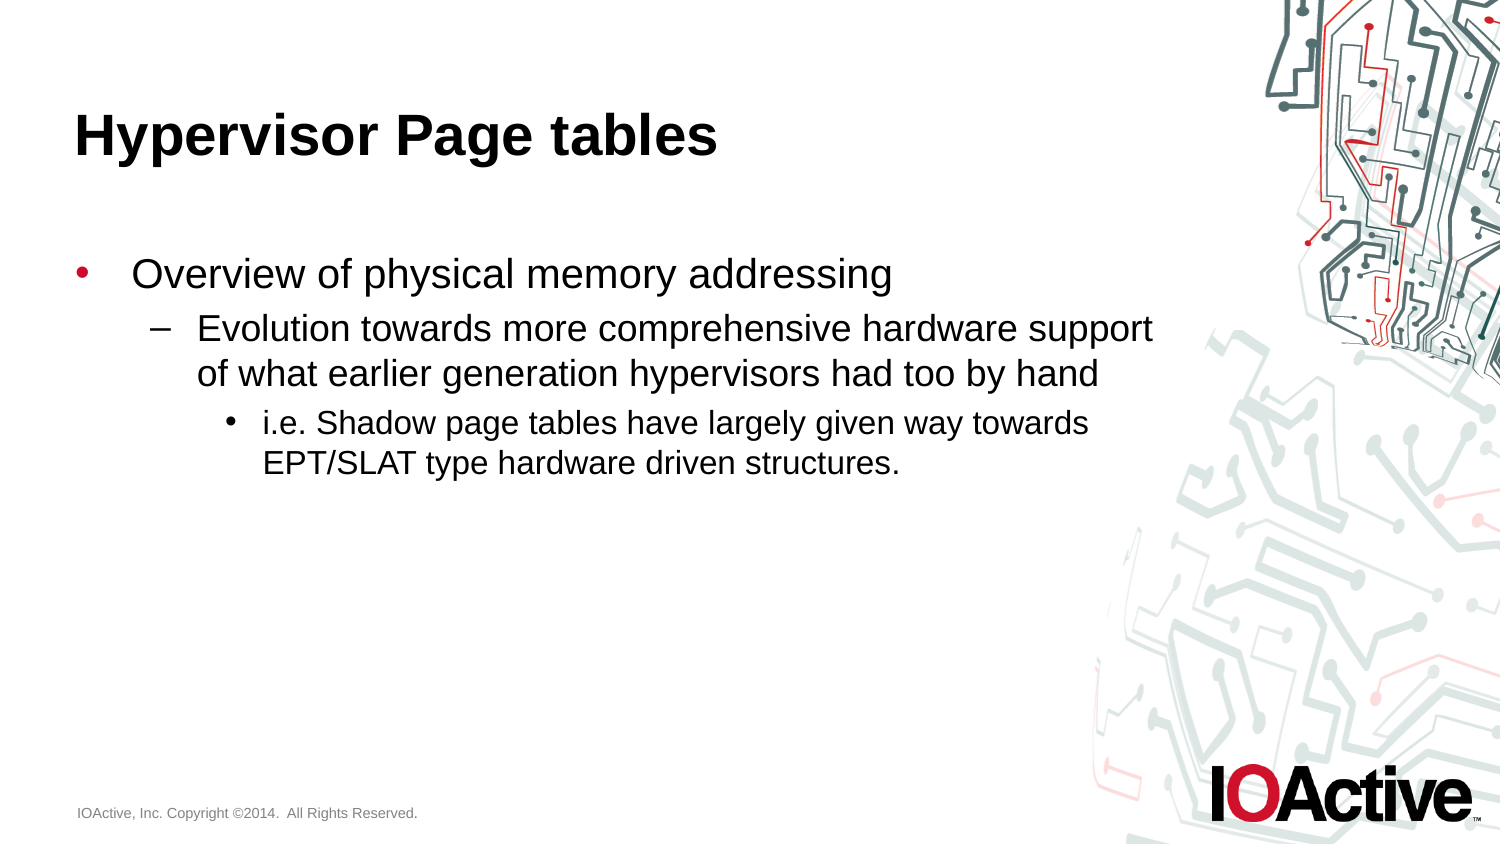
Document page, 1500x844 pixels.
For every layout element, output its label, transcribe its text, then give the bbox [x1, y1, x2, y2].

list Overview of physical memory addressing Evolution towards more comprehensive hardware support of what earlier generation hypervisors had too by hand i.e. Shadow page tables have largely given way towards EPT/SLAT type hardware driven structures. [75, 246, 1155, 669]
title Hypervisor Page tables [74, 96, 1213, 238]
picture [0, 0, 1500, 844]
